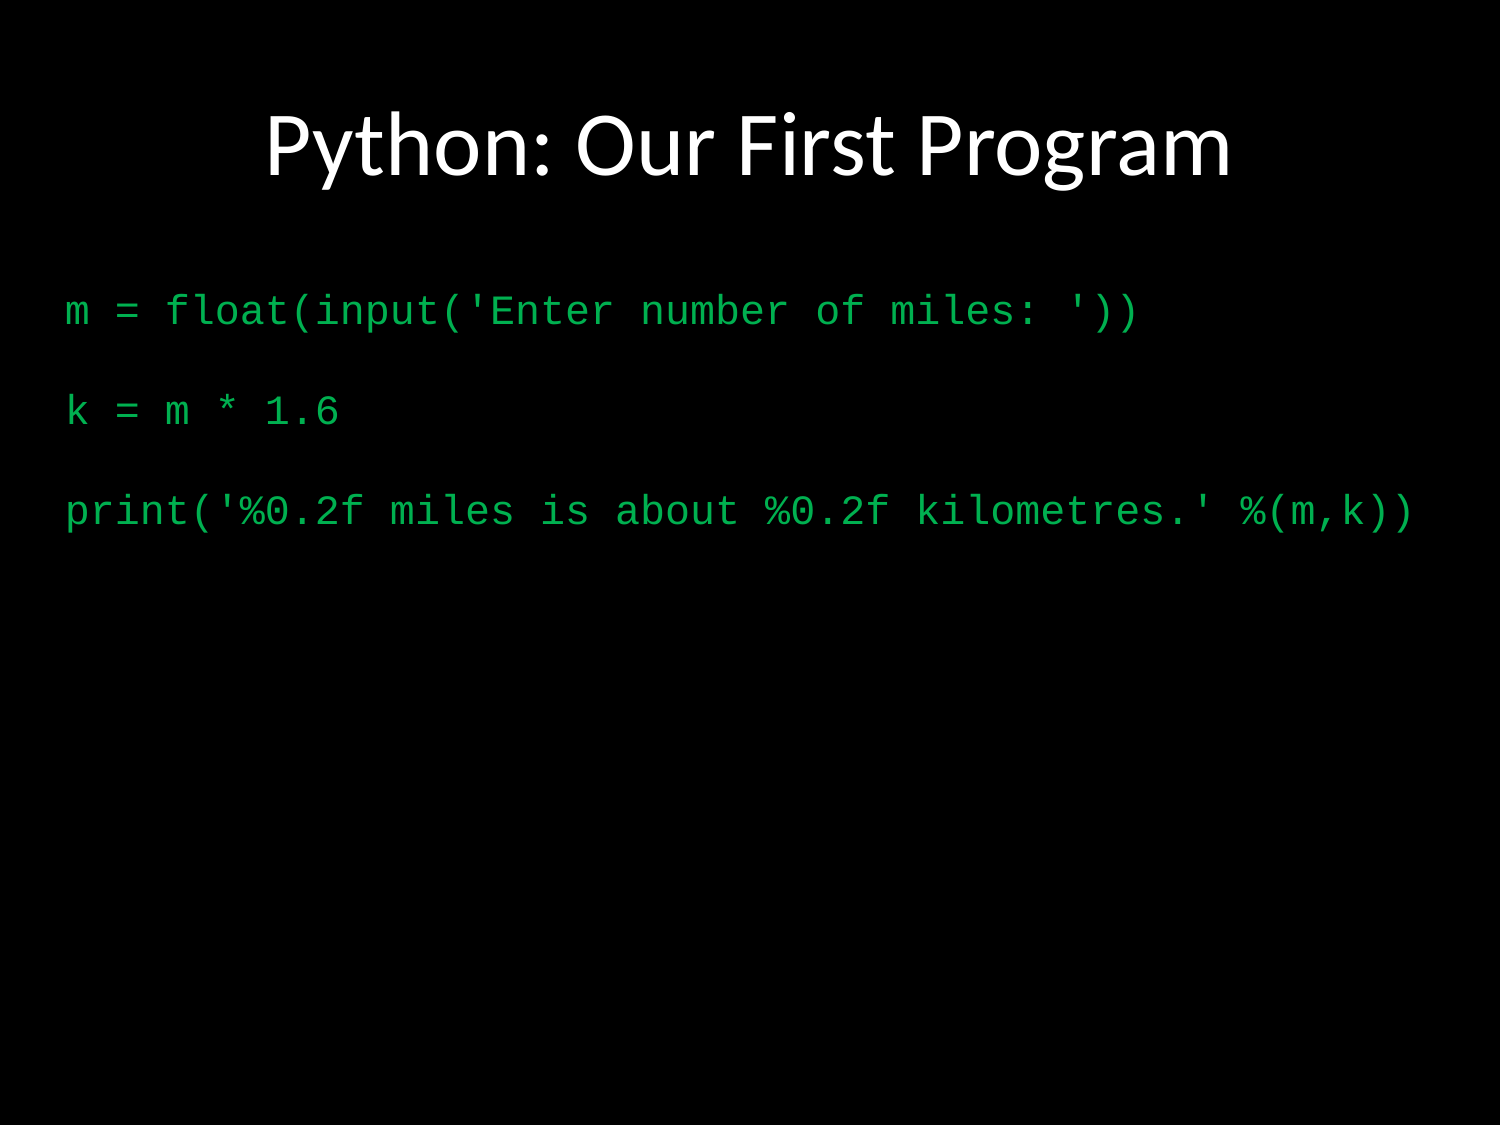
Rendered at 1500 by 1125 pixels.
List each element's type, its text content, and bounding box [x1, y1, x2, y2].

title Python: Our First Program [75, 45, 1425, 233]
text_box m = float(input('Enter number of miles: ')) k = m * 1.6 print('%0.2f miles is about %0.2f kilometres.' %(m,k)) [50, 275, 1438, 540]
